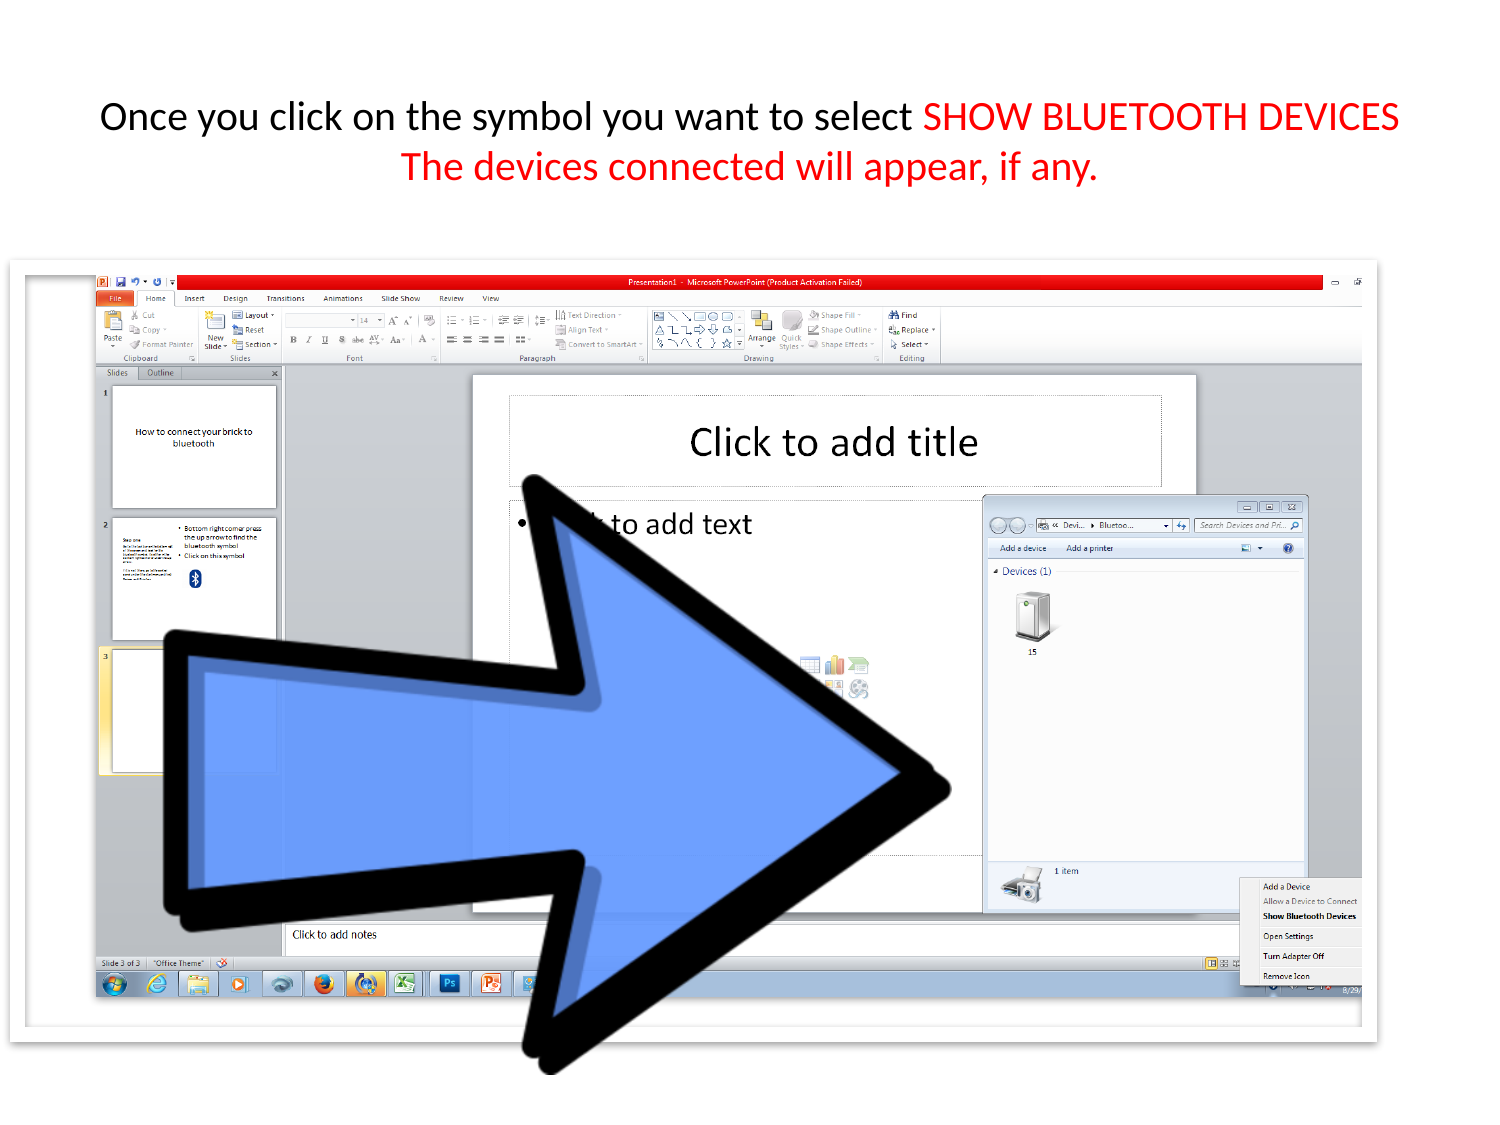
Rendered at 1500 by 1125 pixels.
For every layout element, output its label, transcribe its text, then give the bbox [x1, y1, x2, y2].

title Once you click on the symbol you want to select SHOW BLUETOOTH DEVICES The devices connected will appear, if any. [75, 45, 1425, 233]
picture [24, 274, 1363, 1076]
